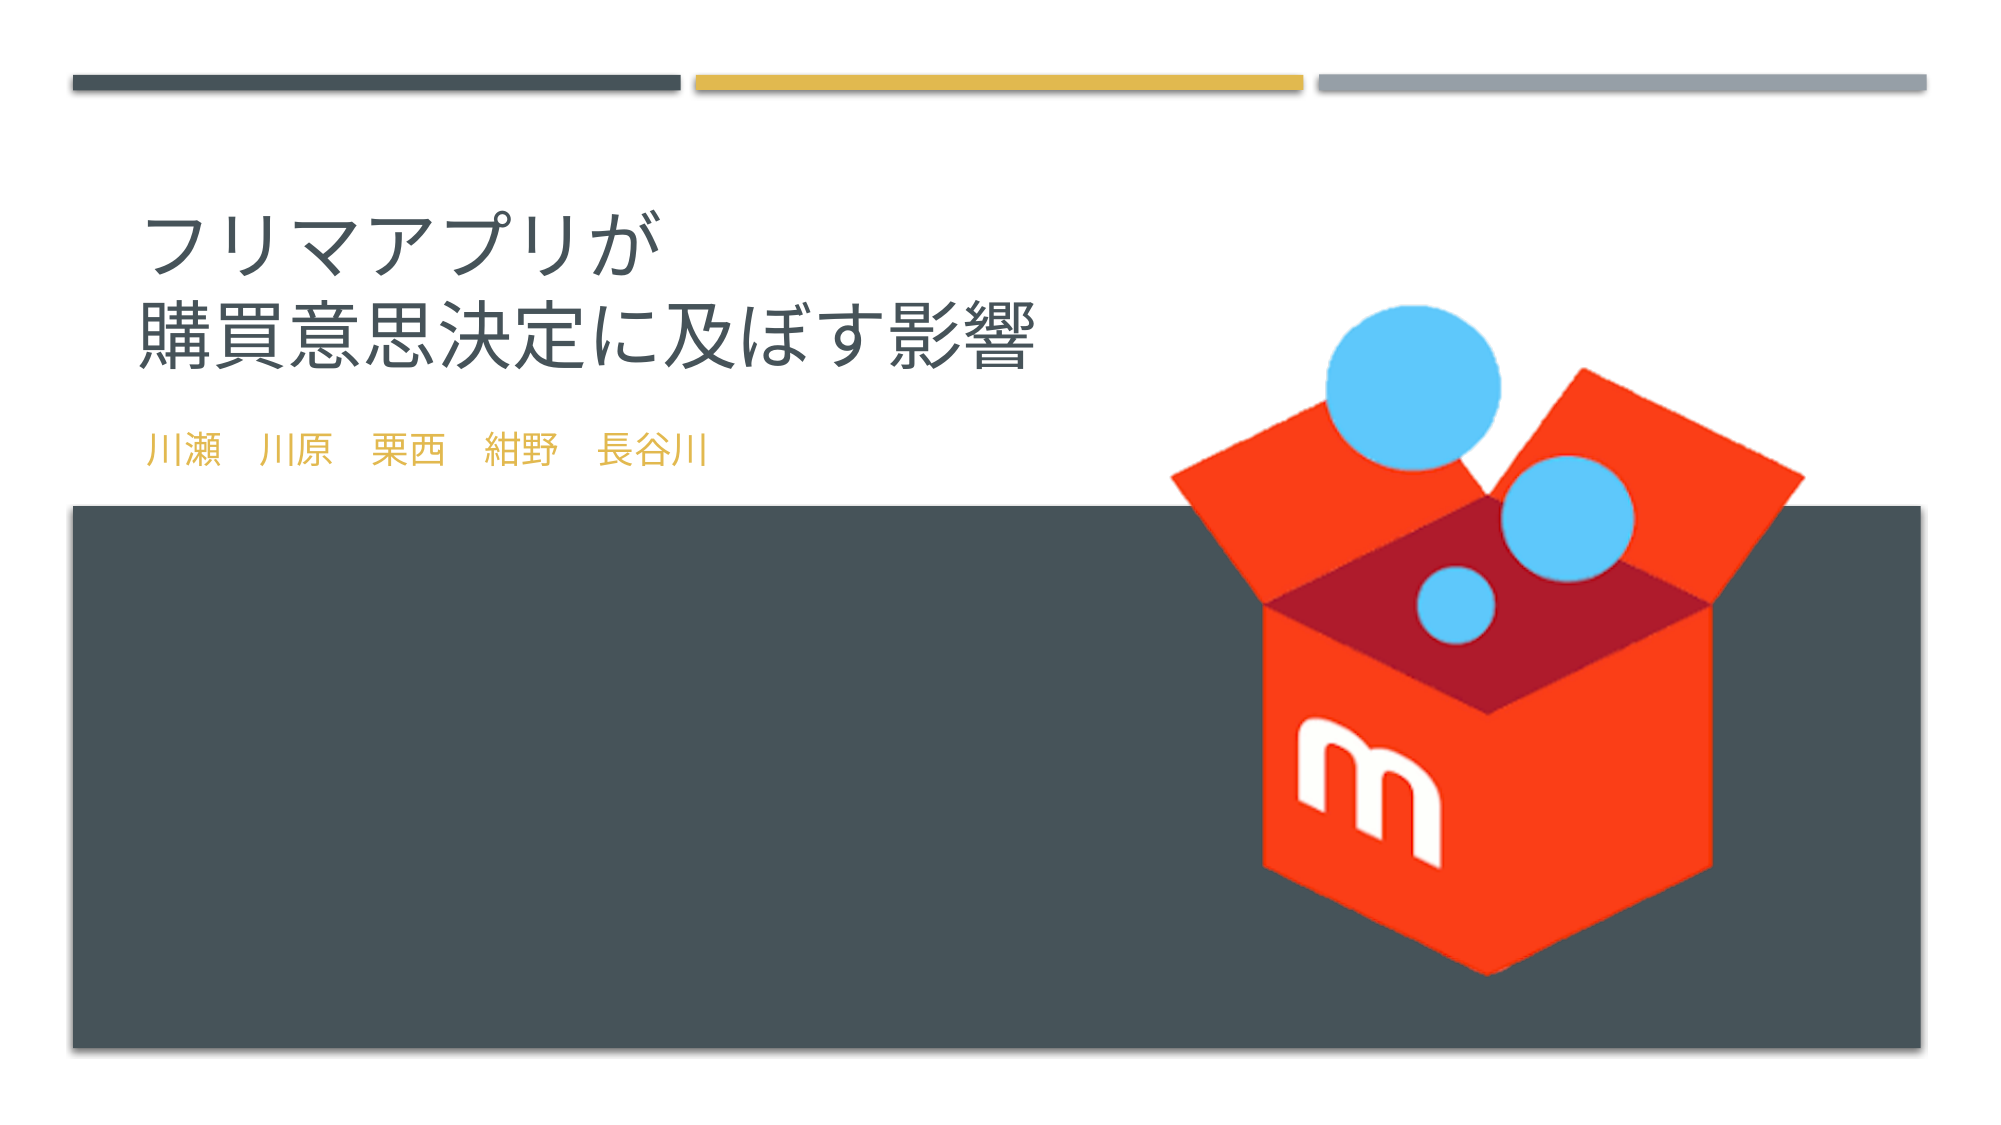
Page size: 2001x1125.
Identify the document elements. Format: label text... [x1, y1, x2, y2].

picture [1033, 271, 1946, 994]
title フリマアプリが 購買意思決定に及ぼす影響 [122, 167, 1926, 410]
text_box 川瀬 川原 栗西 紺野 長谷川 [131, 418, 1002, 479]
